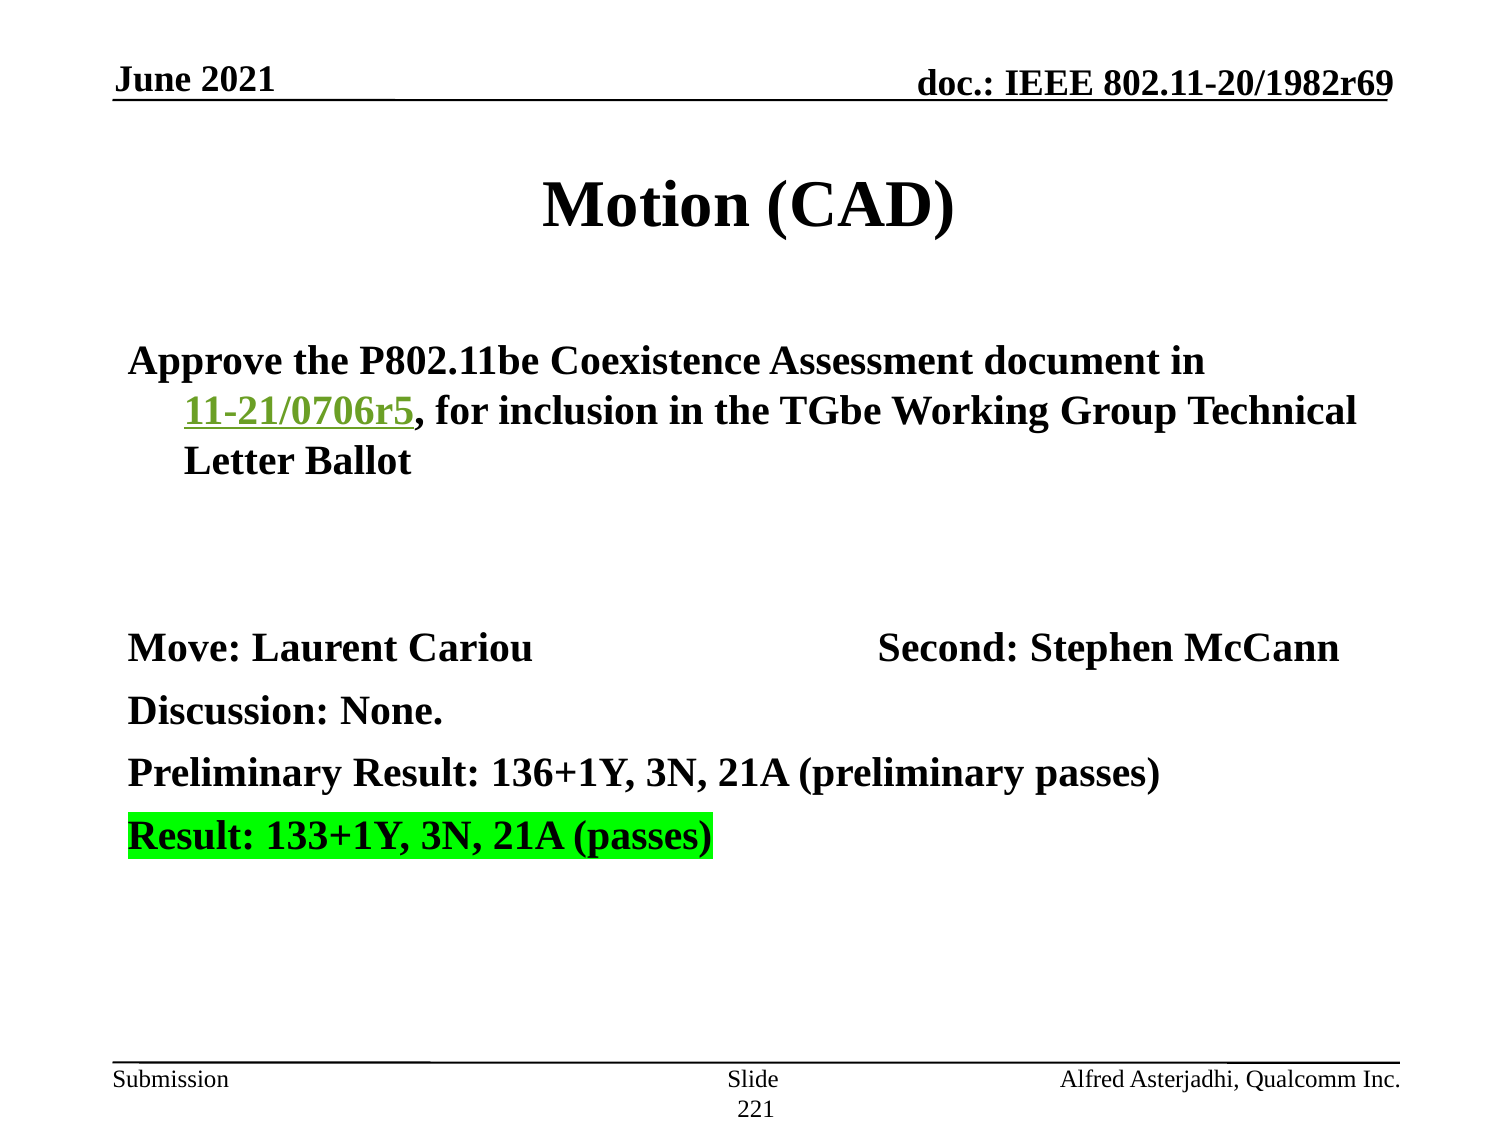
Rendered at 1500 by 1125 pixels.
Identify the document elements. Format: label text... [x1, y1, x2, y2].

footer Alfred Asterjadhi, Qualcomm Inc. [878, 1061, 1402, 1093]
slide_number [114, 54, 423, 100]
slide_number Slide 221 [712, 1061, 800, 1123]
list Approve the P802.11be Coexistence Assessment document in 11-21/0706r5, for inclusion in the TGbe Working Group Technical Letter Ballot Move: Laurent Cariou Second: Stephen McCann Discussion: None. Preliminary Result: 136+1Y, 3N, 21A (preliminary passes) Result: 133+1Y, 3N, 21A (passes) [112, 324, 1388, 1000]
title Motion (CAD) [112, 112, 1388, 288]
